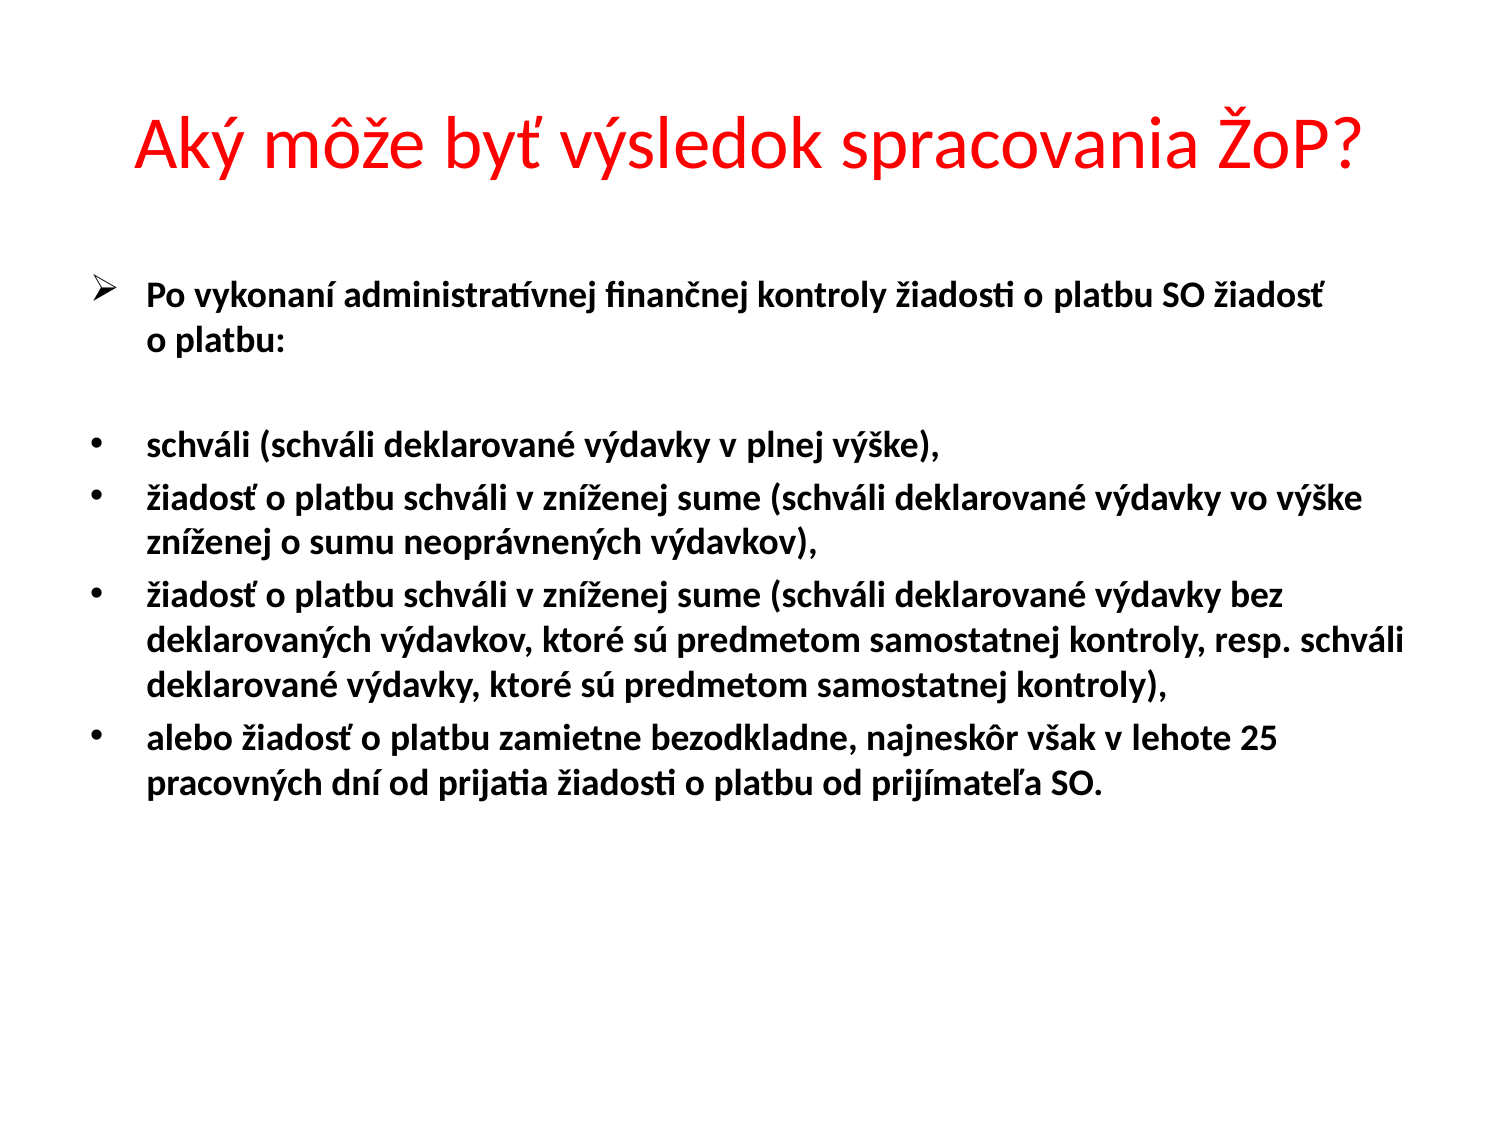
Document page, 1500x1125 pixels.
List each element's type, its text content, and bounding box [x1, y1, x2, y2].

title Aký môže byť výsledok spracovania ŽoP? [74, 44, 1426, 233]
list Po vykonaní administratívnej finančnej kontroly žiadosti o platbu SO žiadosť o platbu: schváli (schváli deklarované výdavky v plnej výške), žiadosť o platbu schváli v zníženej sume (schváli deklarované výdavky vo výške zníženej o sumu neoprávnených výdavkov), žiadosť o platbu schváli v zníženej sume (schváli deklarované výdavky bez deklarovaných výdavkov, ktoré sú predmetom samostatnej kontroly, resp. schváli deklarované výdavky, ktoré sú predmetom samostatnej kontroly), alebo žiadosť o platbu zamietne bezodkladne, najneskôr však v lehote 25 pracovných dní od prijatia žiadosti o platbu od prijímateľa SO. [74, 262, 1426, 1006]
